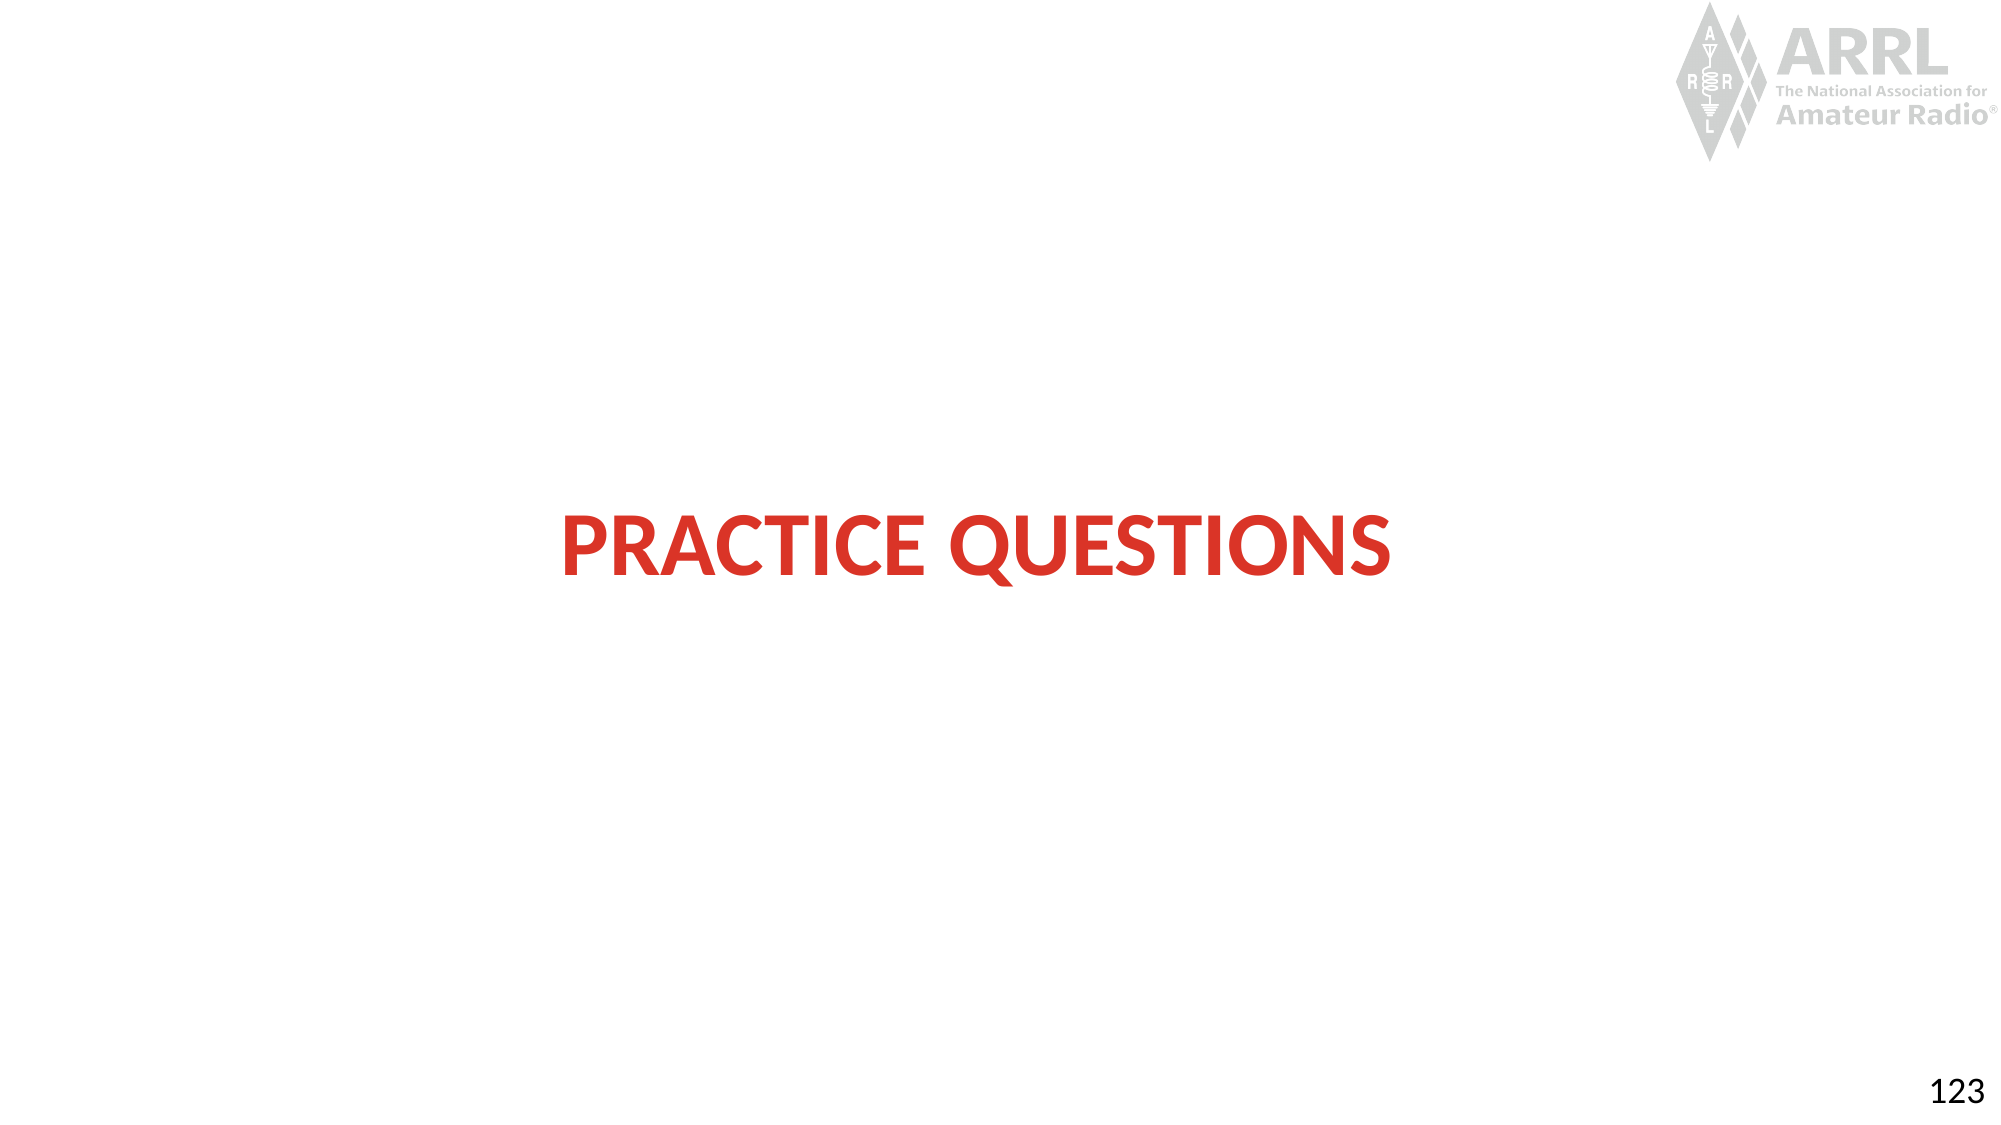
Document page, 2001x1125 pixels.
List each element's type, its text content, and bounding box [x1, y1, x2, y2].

title PRACTICE QUESTIONS [114, 437, 1840, 655]
picture [1674, 0, 2000, 164]
